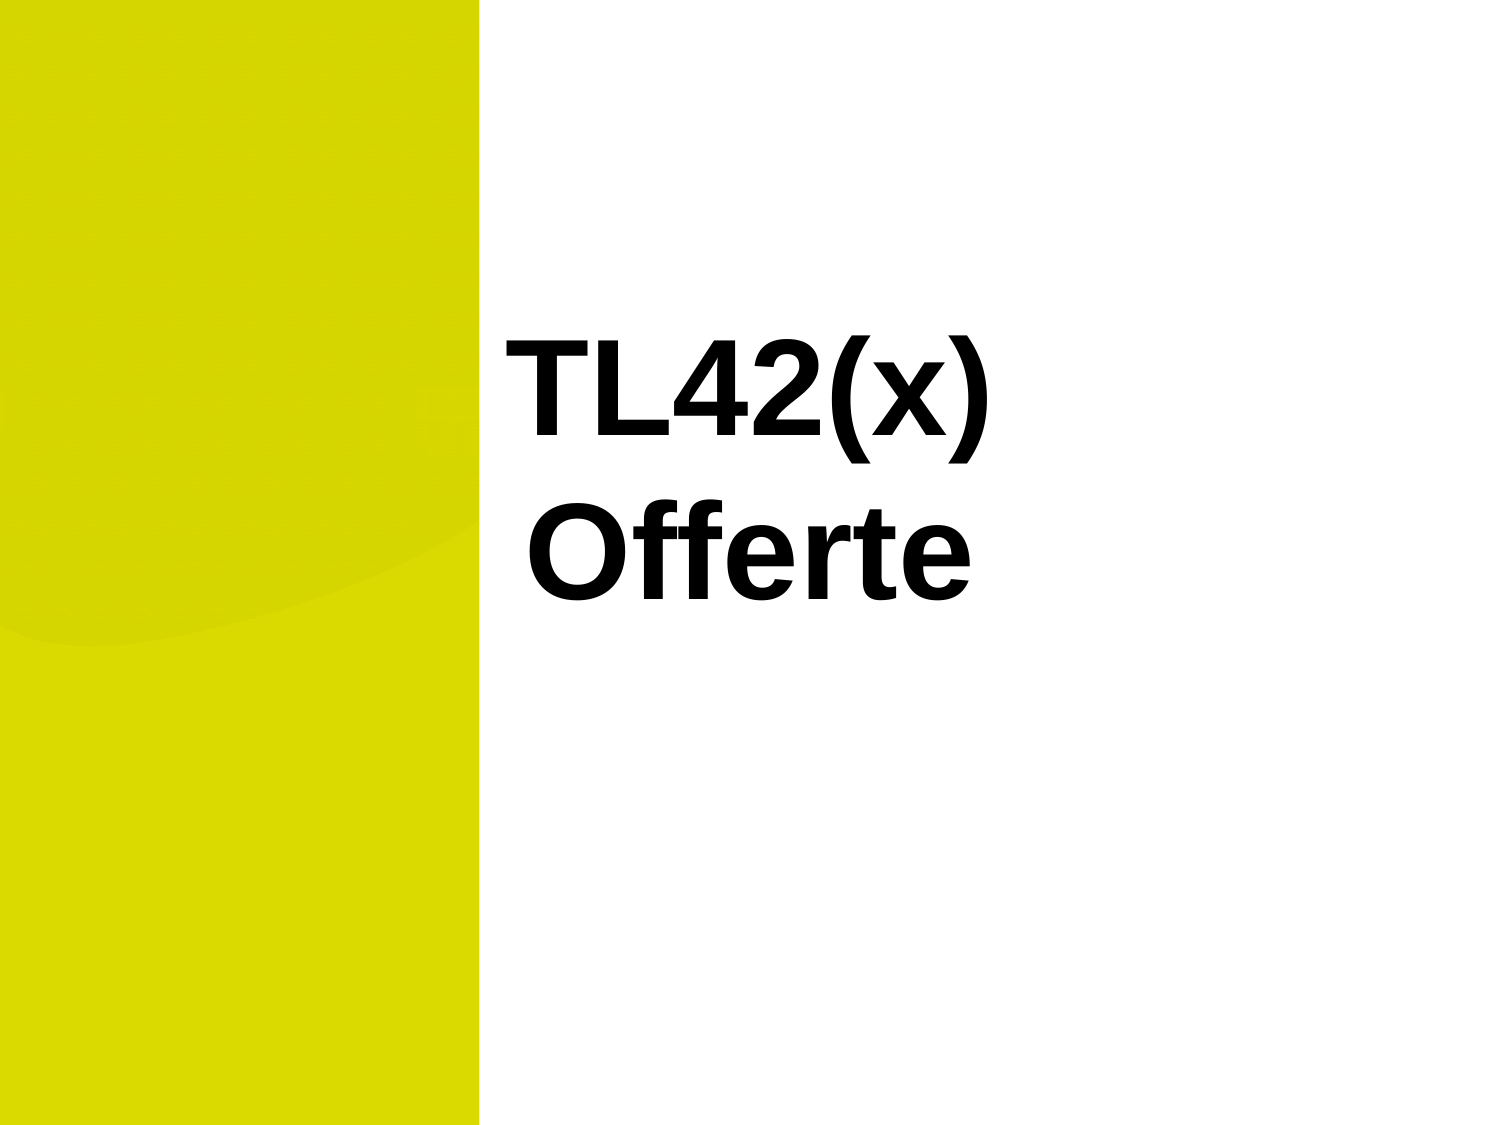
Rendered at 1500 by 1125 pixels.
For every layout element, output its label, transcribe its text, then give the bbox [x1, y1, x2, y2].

text_box TL42(x) Offerte [480, 290, 1400, 635]
picture [0, 0, 480, 1125]
